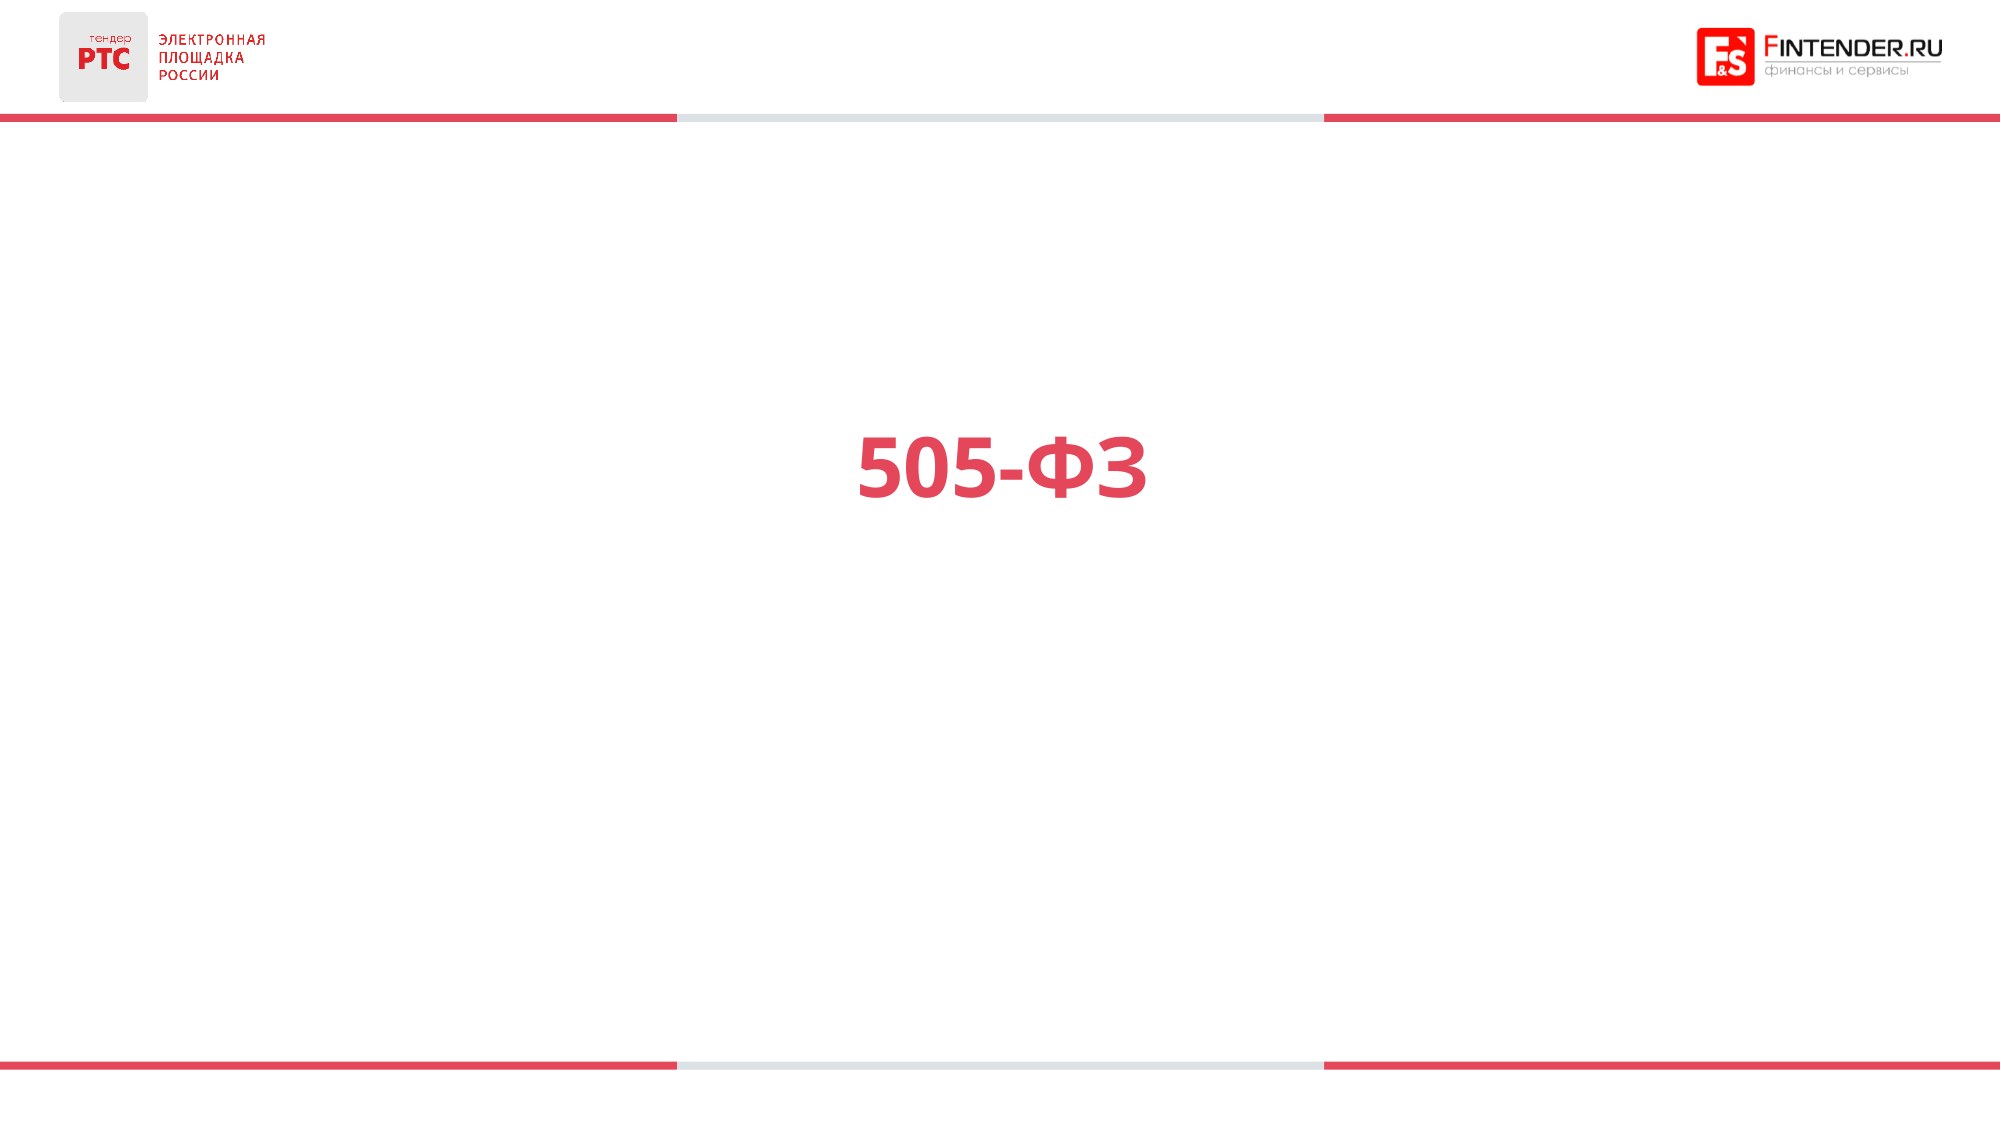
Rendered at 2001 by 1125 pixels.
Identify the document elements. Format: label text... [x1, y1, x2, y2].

text_box [540, 54, 1930, 197]
picture [59, 12, 265, 102]
text_box 505-фз [324, 418, 1682, 596]
picture [1696, 18, 1942, 95]
